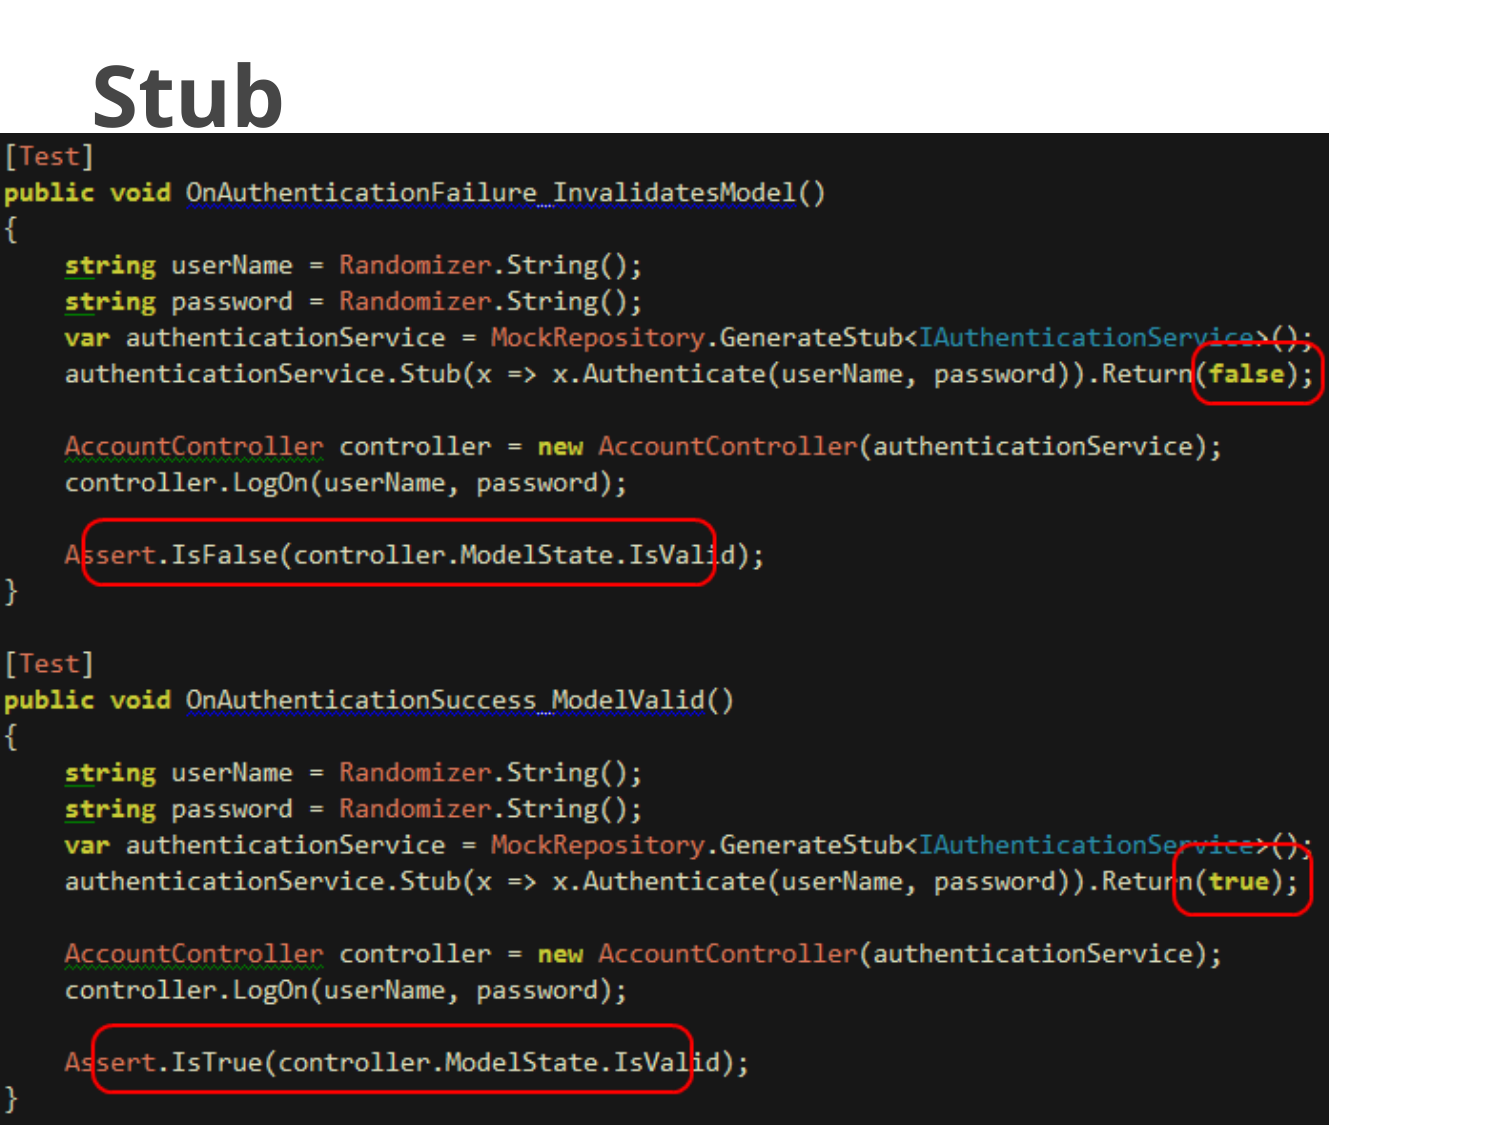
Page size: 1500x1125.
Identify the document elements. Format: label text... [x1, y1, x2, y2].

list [0, 133, 1330, 1125]
title Stub [76, 0, 1427, 188]
